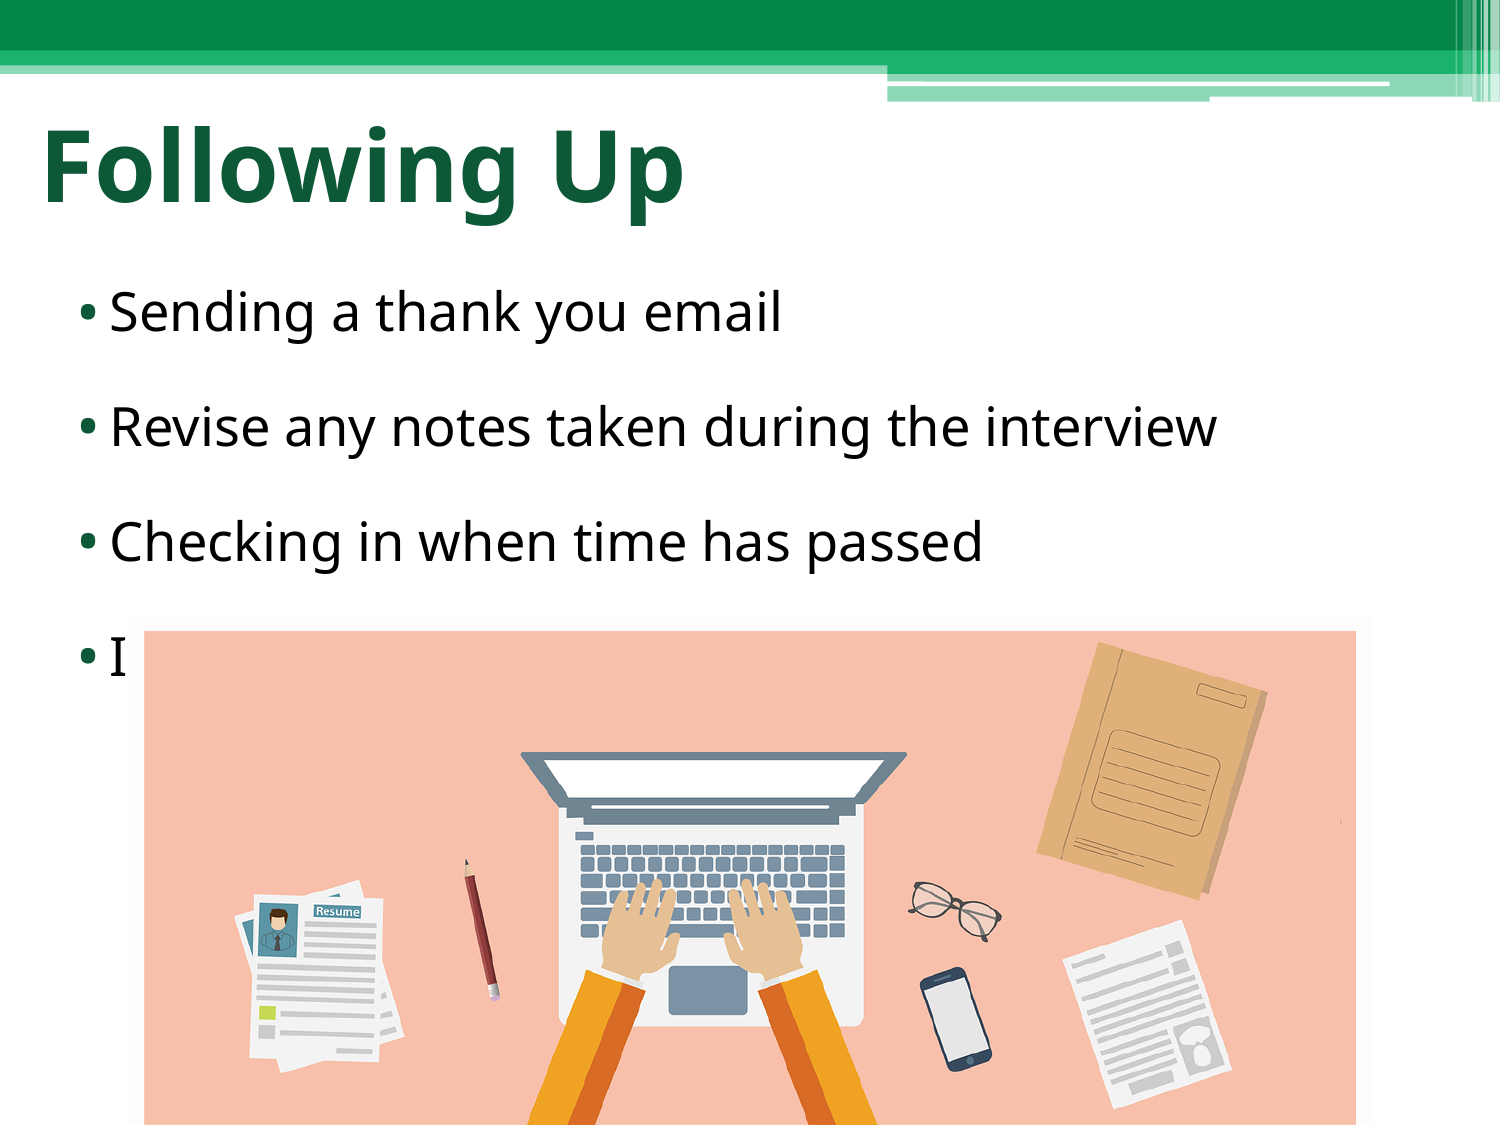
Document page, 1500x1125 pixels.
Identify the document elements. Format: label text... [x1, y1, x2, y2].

title Following Up [24, 75, 1375, 250]
list Sending a thank you email Revise any notes taken during the interview Checking in when time has passed If you don’t succeed… [50, 237, 1448, 738]
picture [143, 630, 1357, 1125]
